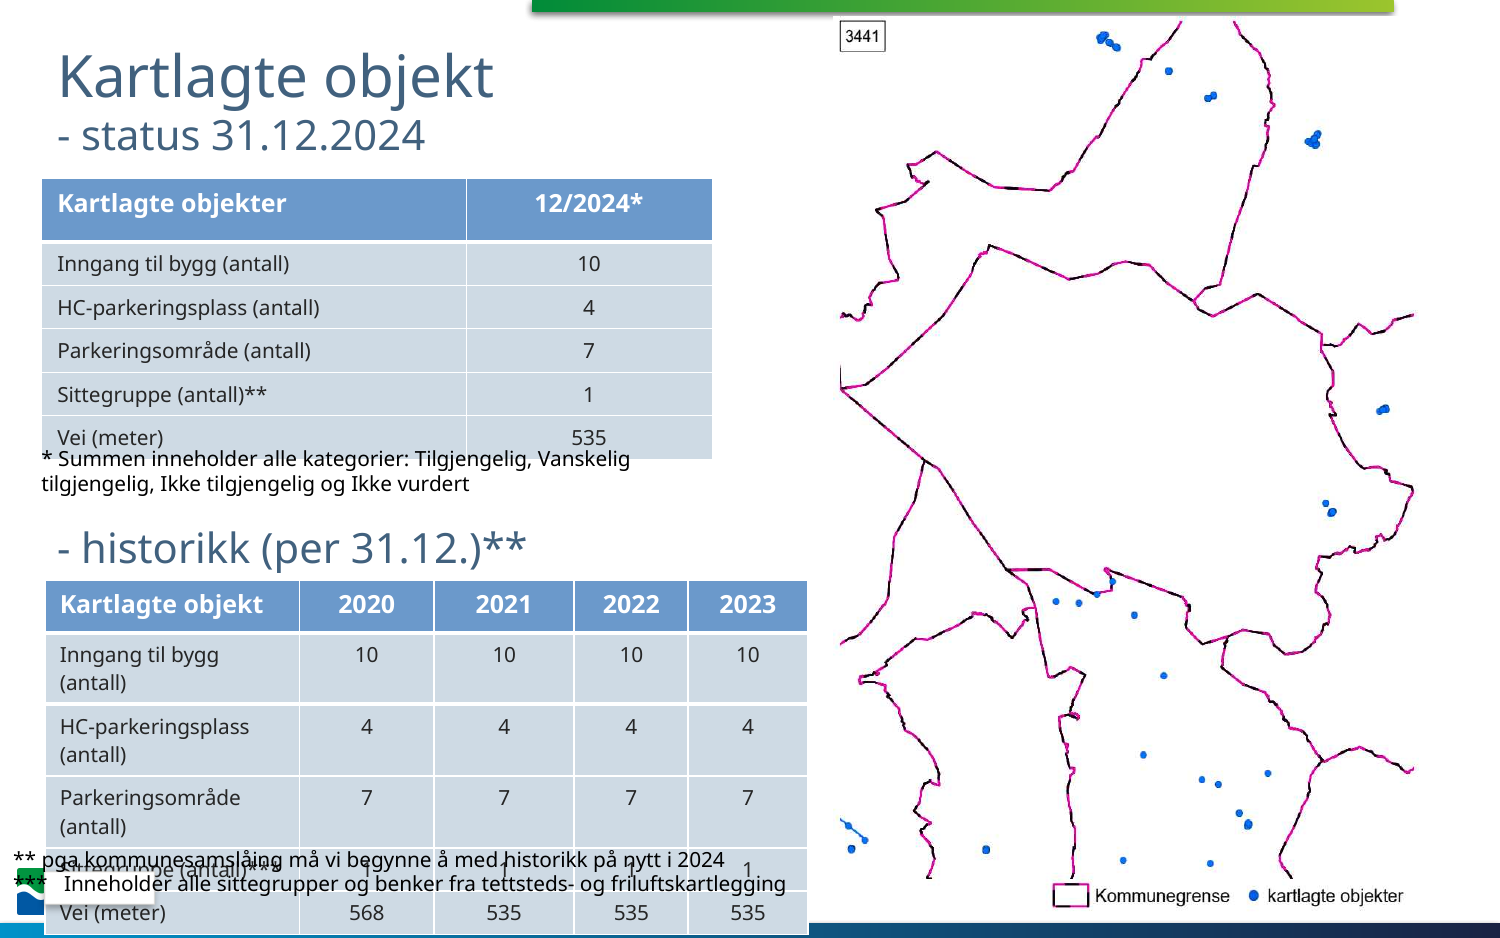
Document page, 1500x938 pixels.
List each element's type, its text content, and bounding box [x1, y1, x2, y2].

table_cell Parkeringsområde (antall) [46, 777, 299, 838]
table_cell HC-parkeringsplass (antall) [42, 286, 466, 328]
table_header Kartlagte objekt [46, 581, 299, 631]
table_cell 568 [300, 904, 433, 934]
text_box ** pga kommunesamslåing må vi begynne å med historikk på nytt i 2024 *** Inneholder alle sittegrupper og benker fra tettsteds- og friluftskartlegging [0, 838, 802, 904]
table_header 2021 [435, 581, 573, 631]
table_cell 10 [435, 635, 573, 702]
table_cell Vei (meter) [42, 416, 466, 438]
table_cell HC-parkeringsplass (antall) [46, 706, 299, 775]
table_cell Parkeringsområde (antall) [42, 329, 466, 372]
table_cell Sittegruppe (antall)** [42, 373, 466, 415]
table_cell 7 [575, 777, 687, 838]
text_box - historikk (per 31.12.)** [42, 496, 828, 580]
table_cell Inngang til bygg (antall) [46, 635, 299, 702]
table_header Kartlagte objekter [42, 179, 466, 240]
table_cell 7 [467, 329, 712, 372]
table_header 2022 [575, 581, 687, 631]
table_cell 535 [467, 416, 712, 459]
table_cell 4 [575, 706, 687, 775]
table_cell 10 [575, 635, 687, 702]
table_cell 535 [689, 892, 807, 934]
table_cell 7 [689, 777, 807, 847]
table_cell 4 [300, 706, 433, 775]
table_cell 535 [575, 904, 687, 934]
table_cell Inngang til bygg (antall) [42, 244, 466, 285]
table_header 2023 [689, 581, 807, 631]
text_box * Summen inneholder alle kategorier: Tilgjengelig, Vanskelig tilgjengelig, Ikke tilgjengelig og Ikke vurdert [26, 438, 711, 504]
table_cell 4 [467, 286, 712, 328]
table_cell 4 [689, 706, 807, 775]
picture [833, 16, 1419, 913]
table_cell Vei (meter) [46, 904, 299, 934]
table_header 12/2024* [467, 179, 712, 240]
text_box Kartlagte objekt - status 31.12.2024 [42, 24, 828, 167]
table_cell 10 [467, 244, 712, 285]
table_cell 10 [689, 635, 807, 702]
table_cell 4 [435, 706, 573, 775]
table_cell 10 [300, 635, 433, 702]
table_cell 535 [435, 904, 573, 934]
table_cell 1 [467, 373, 712, 415]
table_header 2020 [300, 581, 433, 631]
table_cell 7 [435, 777, 573, 838]
table_cell 7 [300, 777, 433, 838]
table_cell 1 [802, 849, 807, 890]
